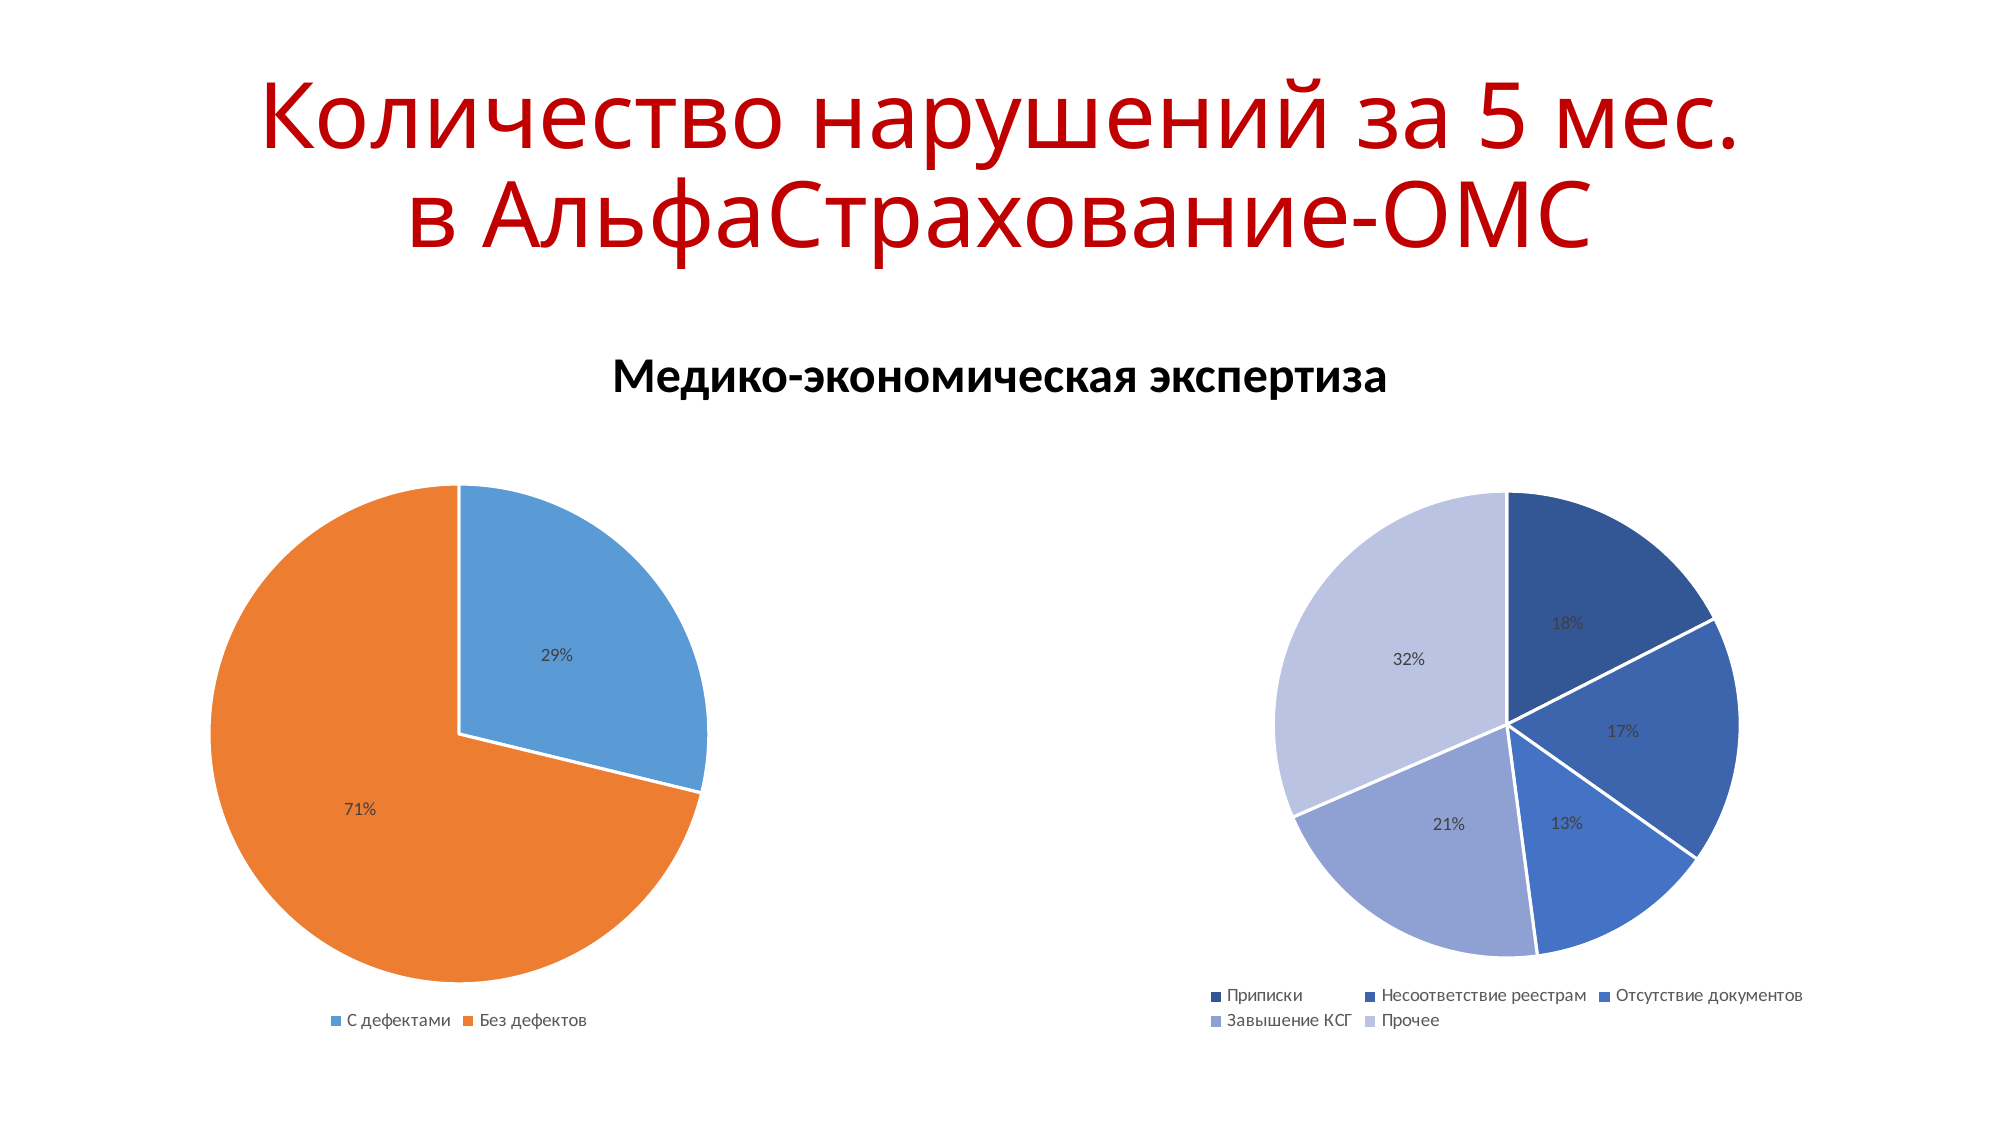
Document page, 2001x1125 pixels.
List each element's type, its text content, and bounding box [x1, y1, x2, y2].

list Медико-экономическая экспертиза [137, 275, 1863, 411]
chart [1013, 410, 2000, 1037]
title Количество нарушений за 5 мес. в АльфаСтрахование-ОМС [137, 59, 1863, 275]
chart [0, 472, 918, 1037]
